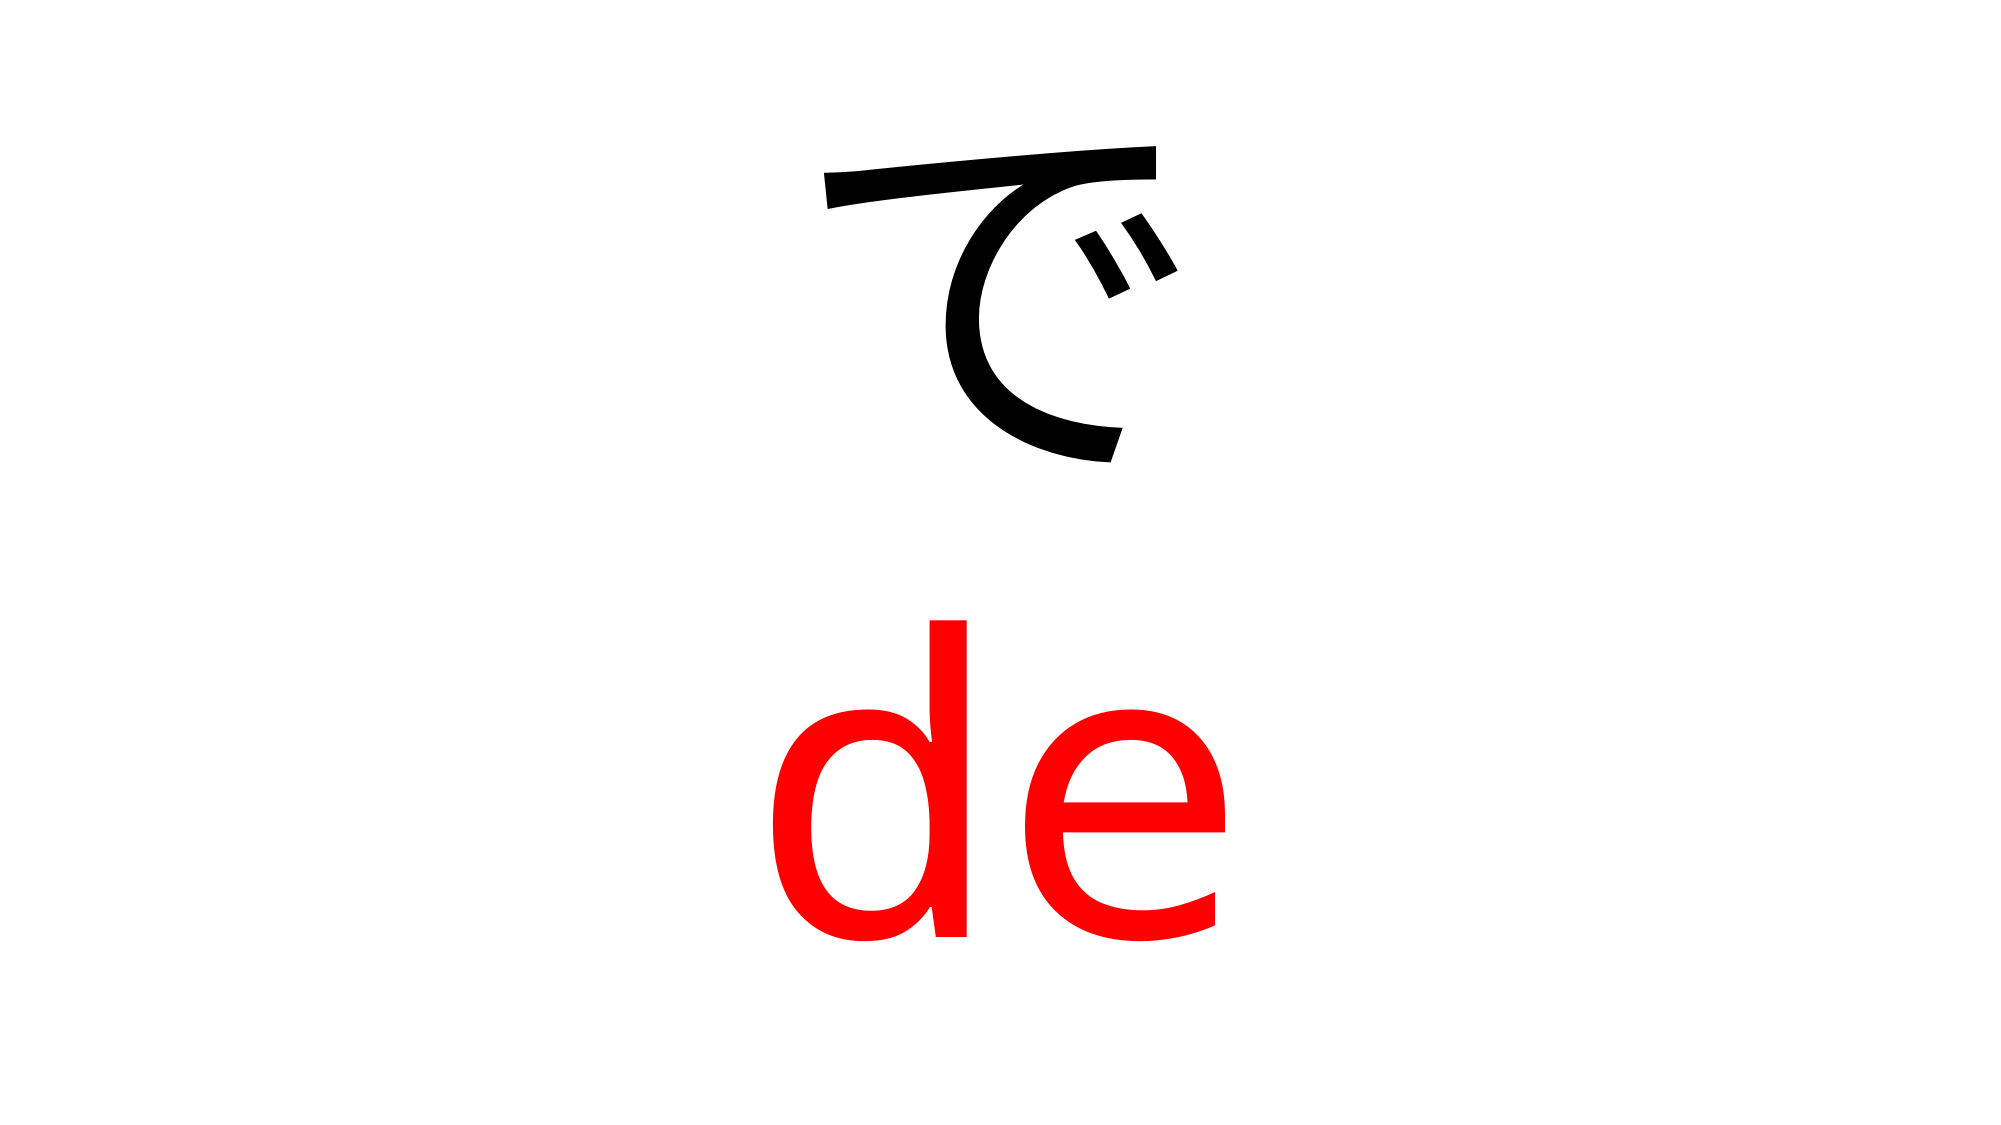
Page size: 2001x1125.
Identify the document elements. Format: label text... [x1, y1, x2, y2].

title で [249, 71, 1750, 545]
text_box de [249, 562, 1750, 1036]
